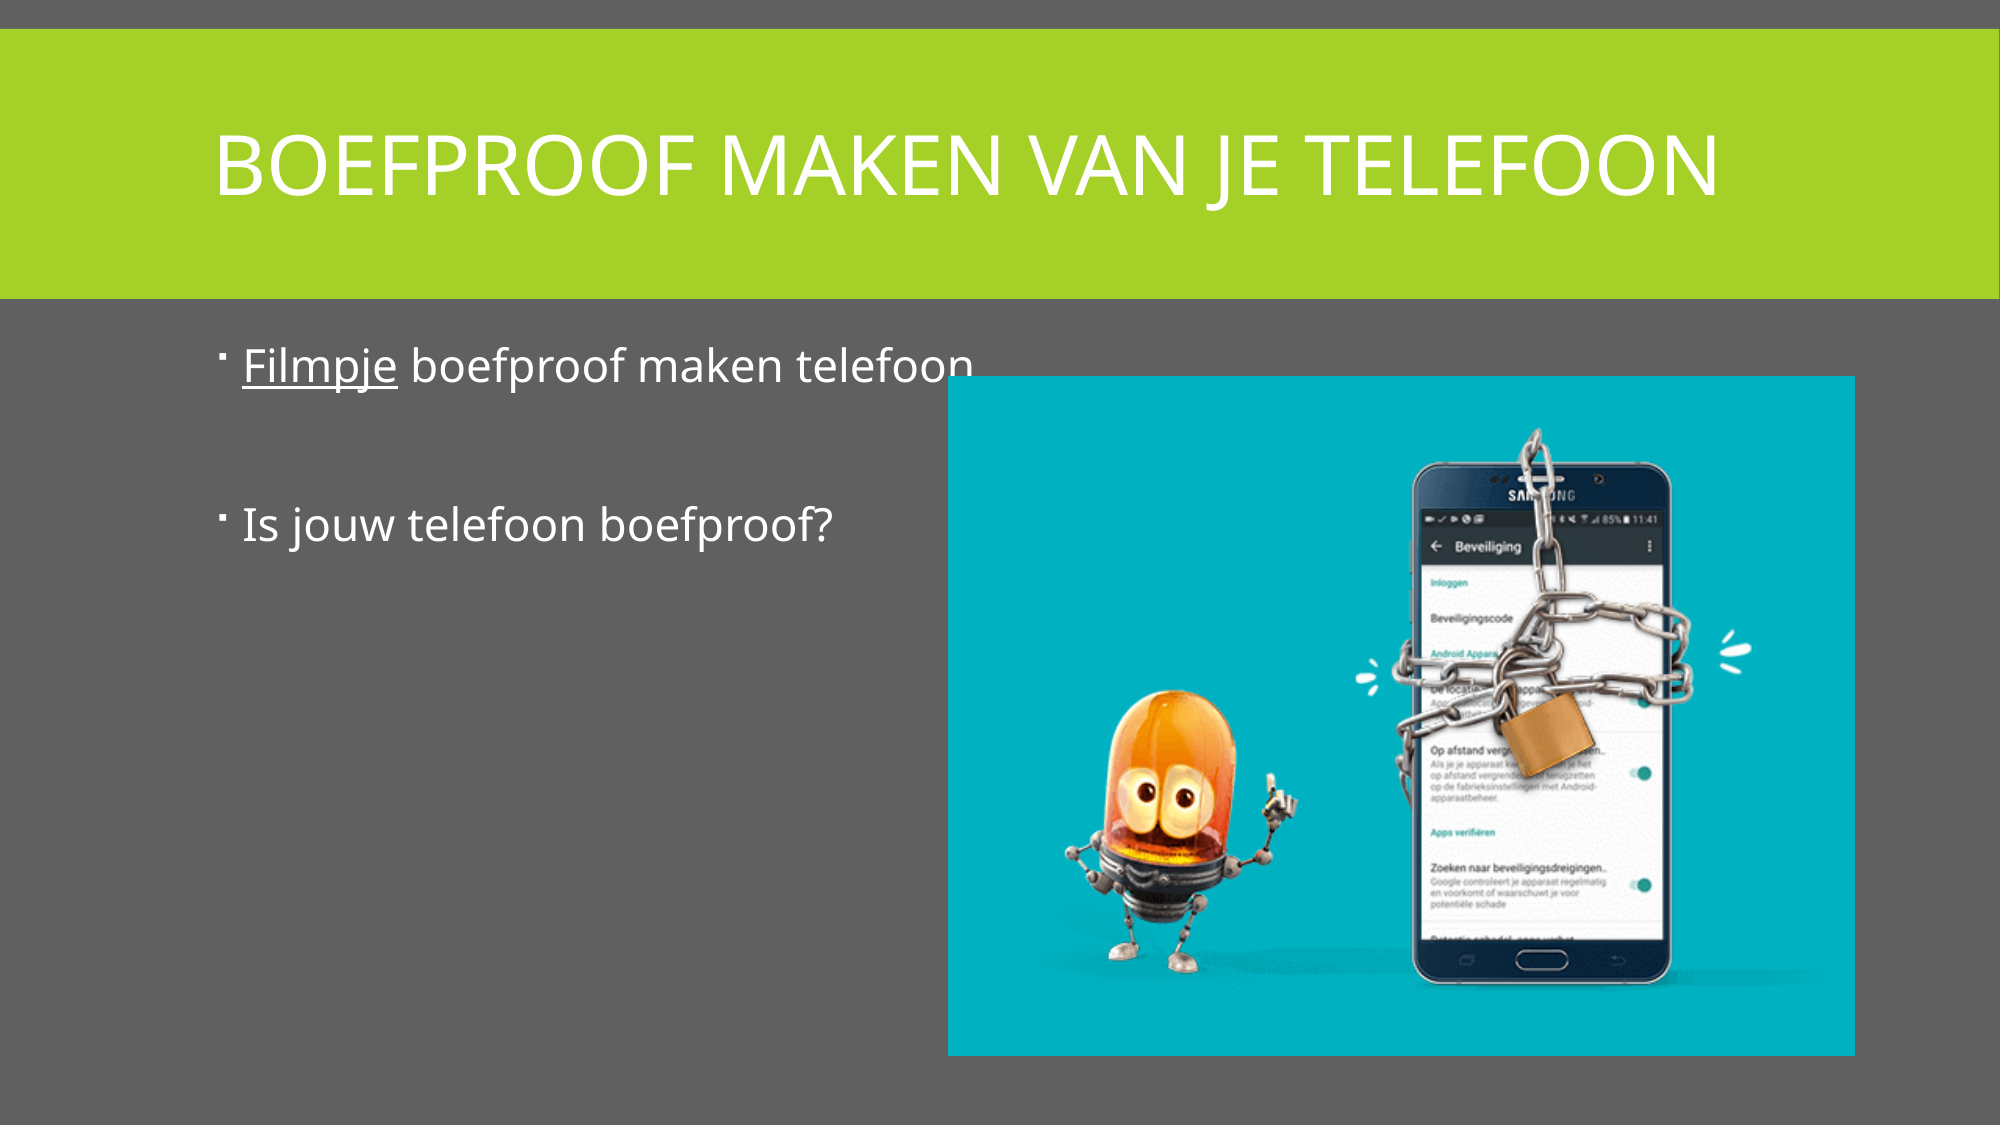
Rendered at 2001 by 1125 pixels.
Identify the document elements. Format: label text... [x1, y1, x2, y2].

title BoefProof maken van je telefoon [197, 46, 1803, 295]
picture [947, 375, 1855, 1057]
list Filmpje boefproof maken telefoon Is jouw telefoon boefproof? [197, 329, 1803, 1020]
